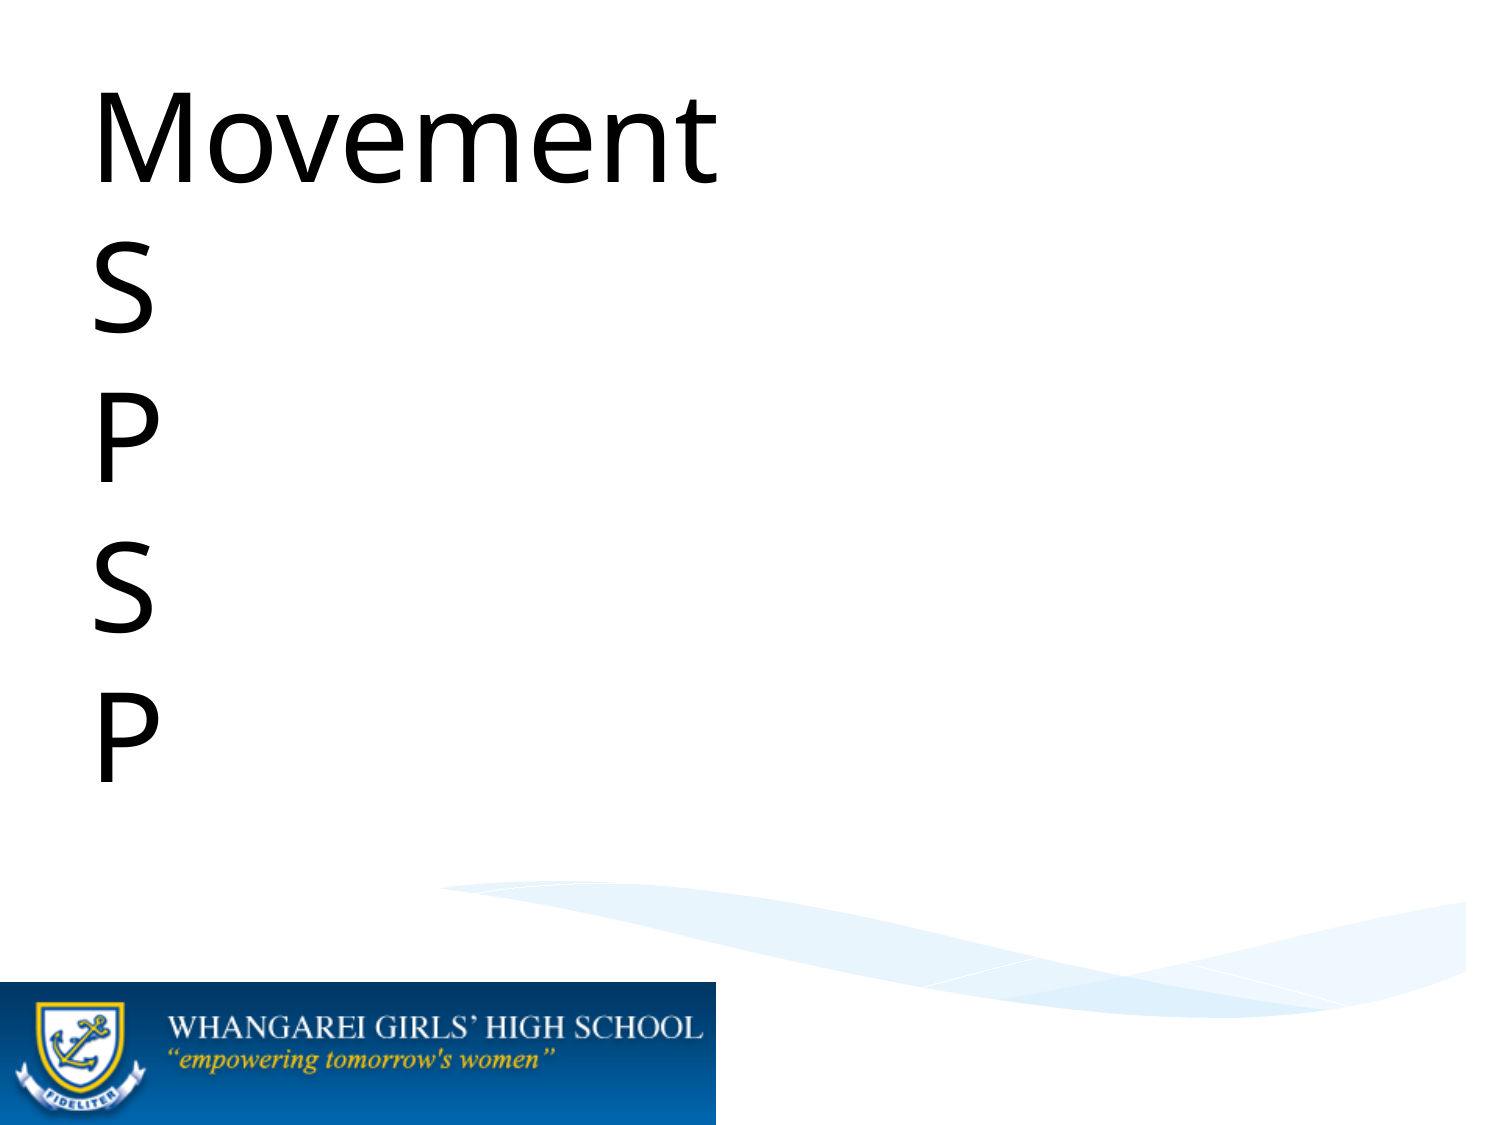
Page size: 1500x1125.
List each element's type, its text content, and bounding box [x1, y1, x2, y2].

text_box Movement S P S P [74, 49, 1350, 815]
picture [0, 982, 716, 1125]
